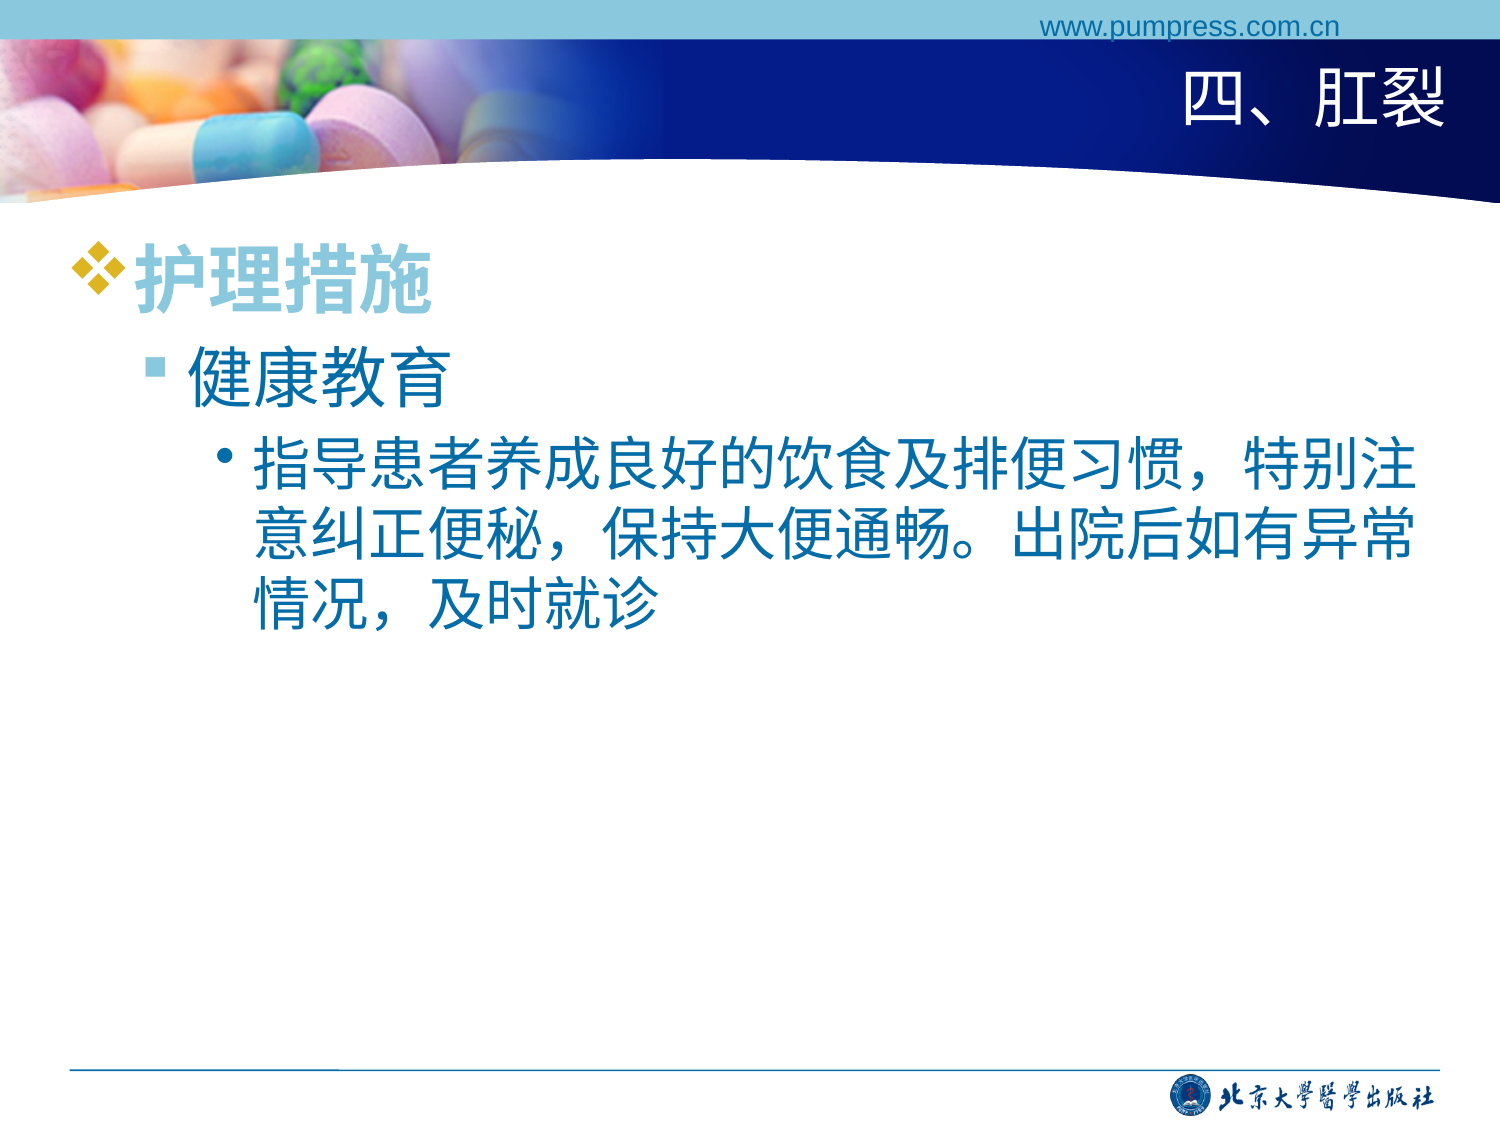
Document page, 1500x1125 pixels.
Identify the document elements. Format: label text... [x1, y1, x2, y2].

title 四、肛裂 [137, 49, 1463, 143]
picture [1170, 1074, 1436, 1118]
slide_number www.pumpress.com.cn [1025, 0, 1463, 38]
picture [0, 40, 1500, 203]
list 护理措施 健康教育 指导患者养成良好的饮食及排便习惯，特别注意纠正便秘，保持大便通畅。出院后如有异常情况，及时就诊 [49, 224, 1463, 1026]
